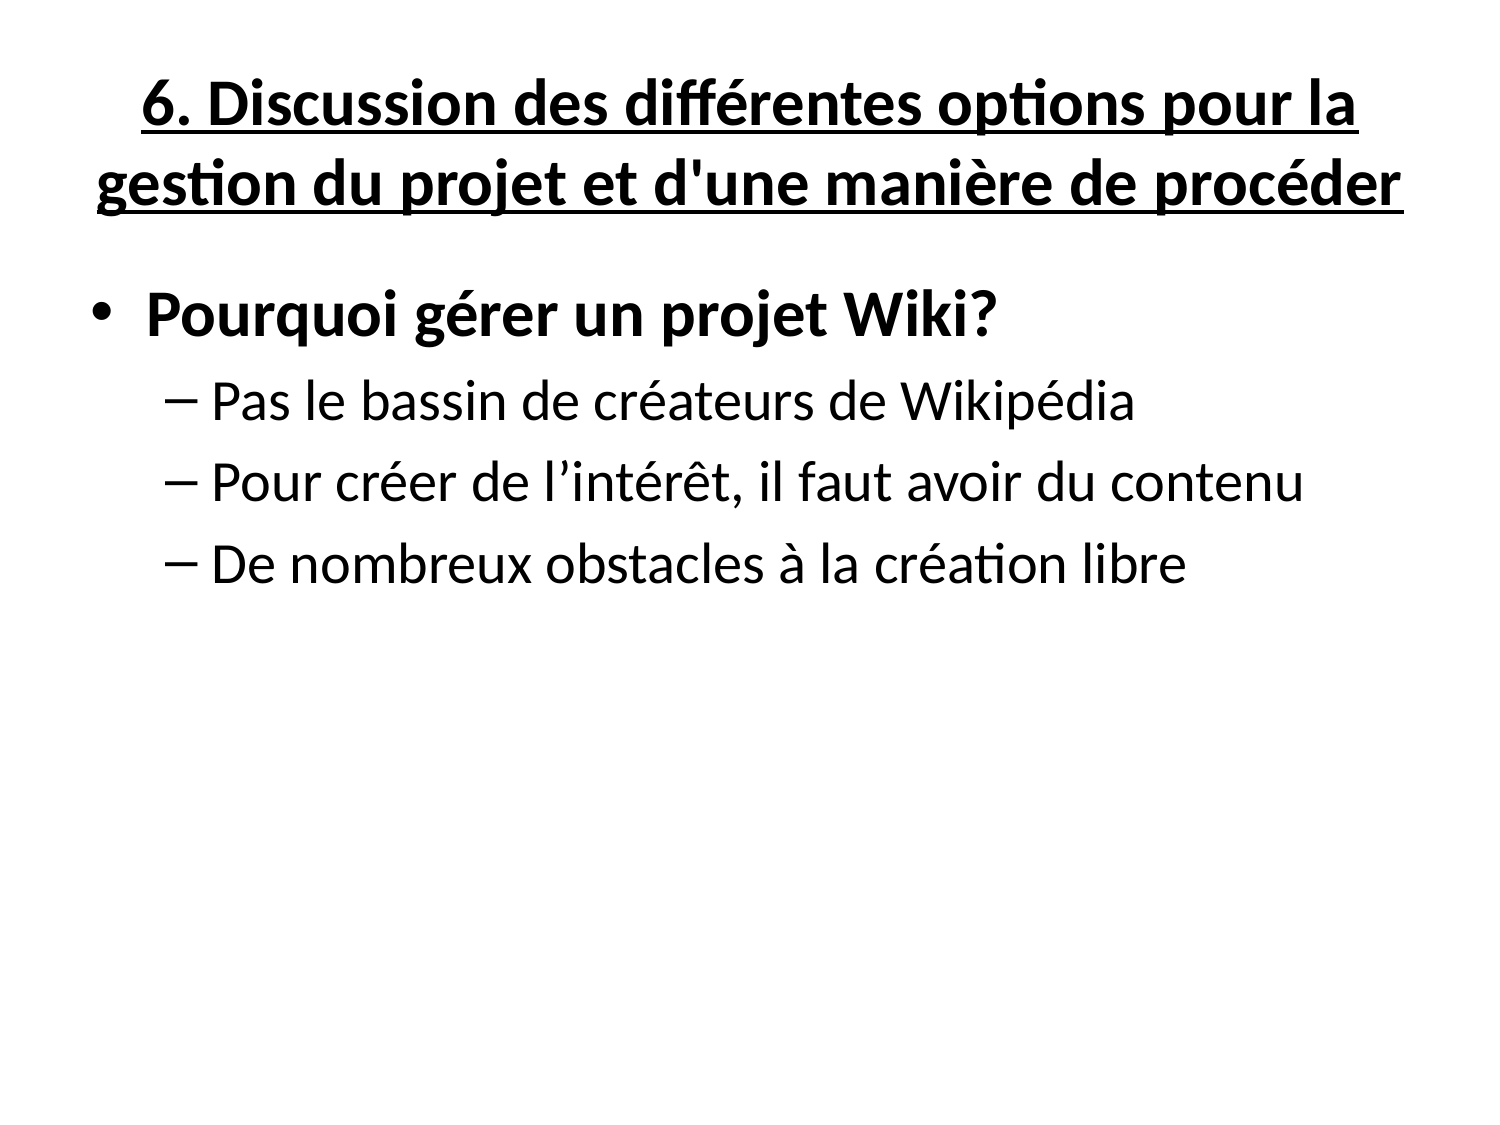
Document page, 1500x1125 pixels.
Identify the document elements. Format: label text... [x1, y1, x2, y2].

list Pourquoi gérer un projet Wiki? Pas le bassin de créateurs de Wikipédia Pour créer de l’intérêt, il faut avoir du contenu De nombreux obstacles à la création libre [75, 262, 1425, 1005]
title 6. Discussion des différentes options pour la gestion du projet et d'une manière de procéder [75, 45, 1425, 233]
